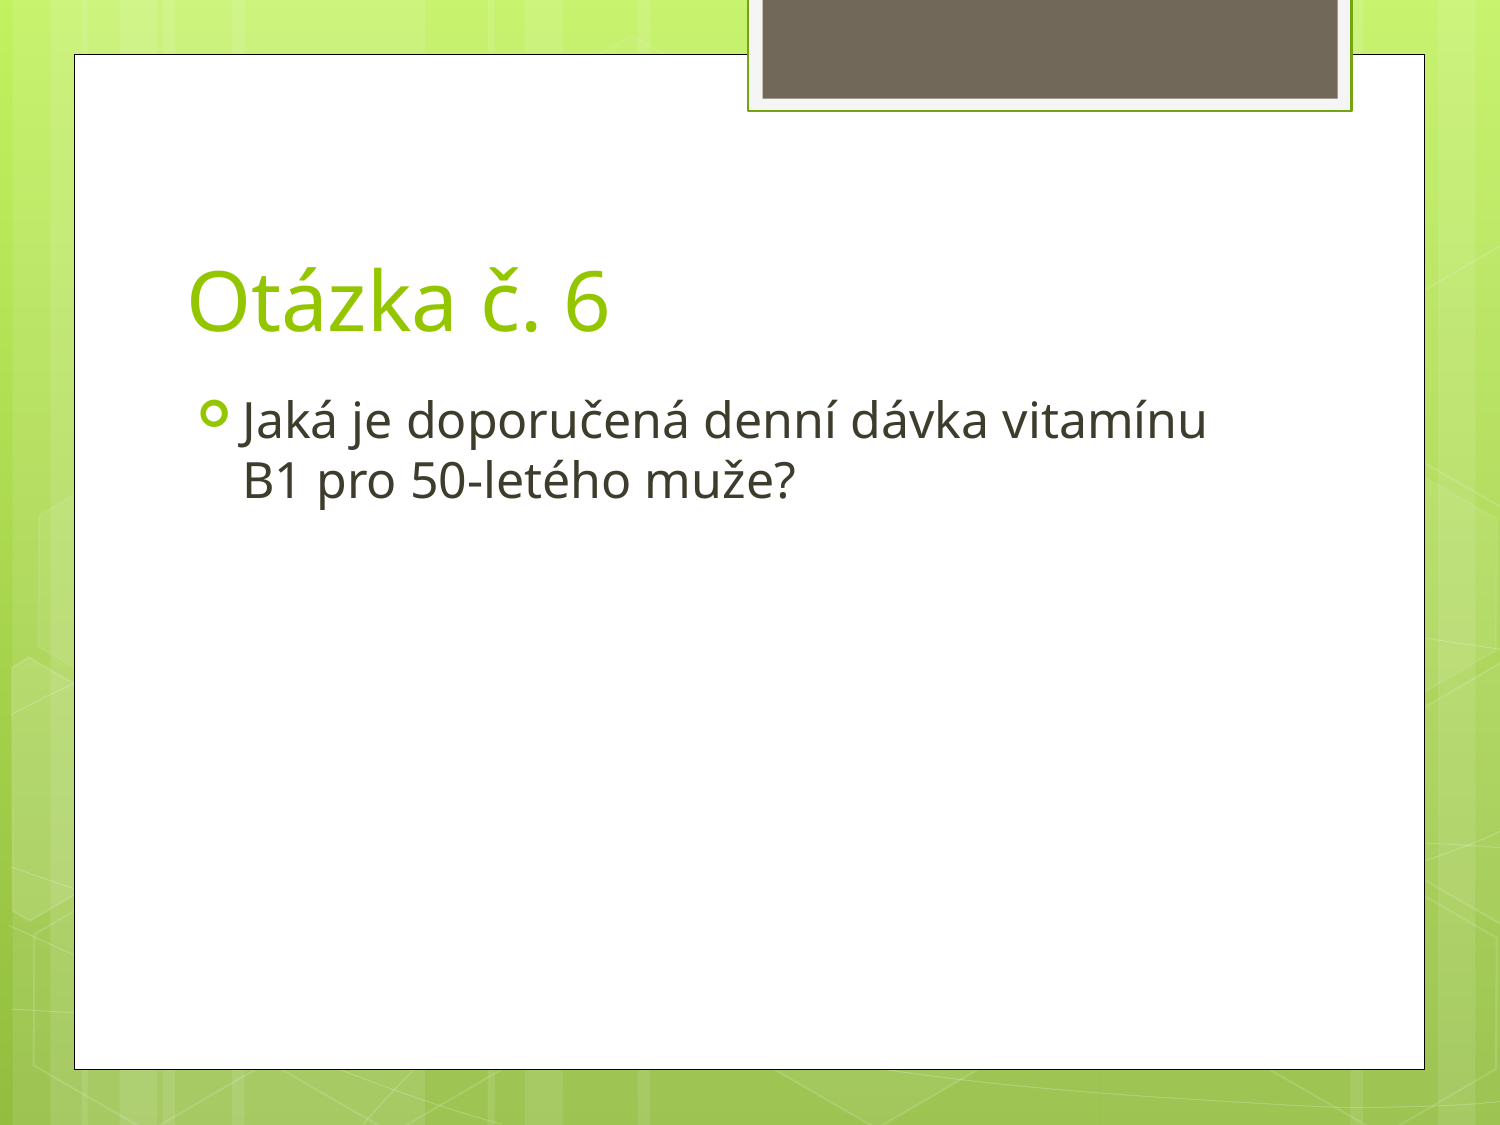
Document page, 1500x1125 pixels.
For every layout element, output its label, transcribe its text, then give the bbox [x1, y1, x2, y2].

list Jaká je doporučená denní dávka vitamínu B1 pro 50-letého muže? [171, 381, 1283, 957]
title Otázka č. 6 [171, 168, 1324, 357]
